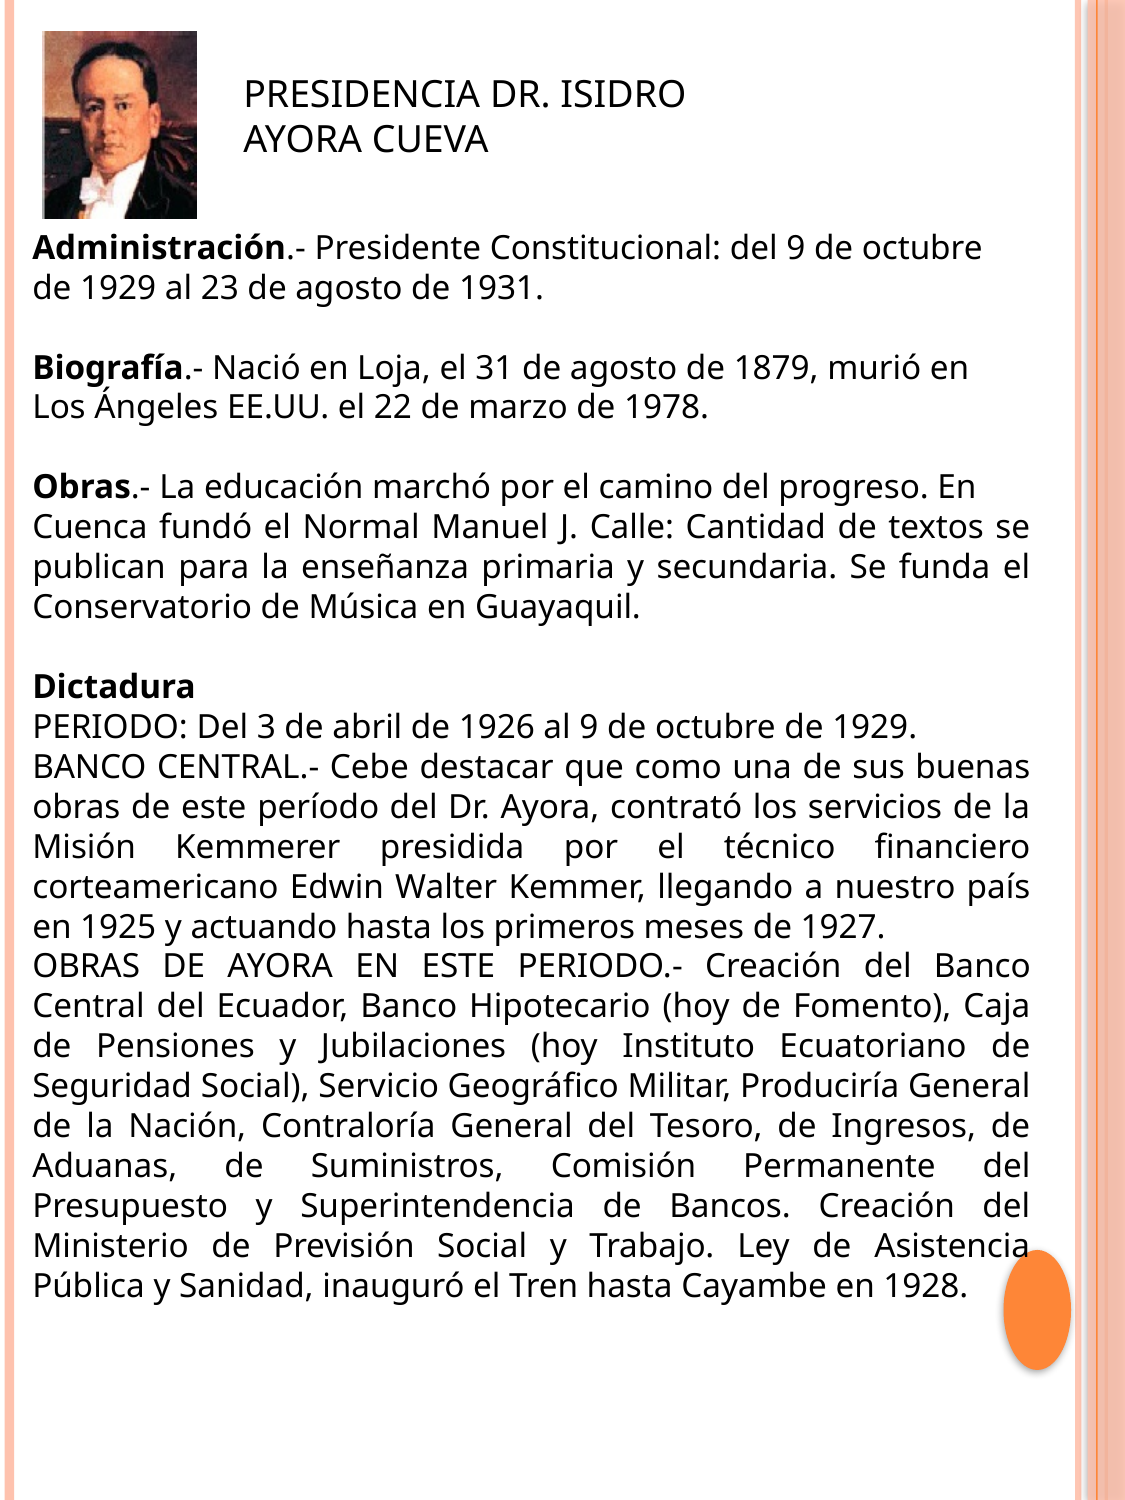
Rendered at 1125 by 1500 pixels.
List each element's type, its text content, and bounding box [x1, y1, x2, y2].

text_box PRESIDENCIA DR. ISIDRO AYORA CUEVA [228, 62, 791, 168]
text_box Administración.- Presidente Constitucional: del 9 de octubre de 1929 al 23 de agosto de 1931. Biografía.- Nació en Loja, el 31 de agosto de 1879, murió en Los Ángeles EE.UU. el 22 de marzo de 1978. Obras.- La educación marchó por el camino del progreso. En Cuenca fundó el Normal Manuel J. Calle: Cantidad de textos se publican para la enseñanza primaria y secundaria. Se funda el Conservatorio de Música en Guayaquil. Dictadura PERIODO: Del 3 de abril de 1926 al 9 de octubre de 1929. BANCO CENTRAL.- Cebe destacar que como una de sus buenas obras de este período del Dr. Ayora, contrató los servicios de la Misión Kemmerer presidida por el técnico financiero corteamericano Edwin Walter Kemmer, llegando a nuestro país en 1925 y actuando hasta los primeros meses de 1927. OBRAS DE AYORA EN ESTE PERIODO.- Creación del Banco Central del Ecuador, Banco Hipotecario (hoy de Fomento), Caja de Pensiones y Jubilaciones (hoy Instituto Ecuatoriano de Seguridad Social), Servicio Geográfico Militar, Produciría General de la Nación, Contraloría General del Tesoro, de Ingresos, de Aduanas, de Suministros, Comisión Permanente del Presupuesto y Superintendencia de Bancos. Creación del Ministerio de Previsión Social y Trabajo. Ley de Asistencia Pública y Sanidad, inauguró el Tren hasta Cayambe en 1928. [17, 218, 1047, 1392]
picture [42, 30, 197, 220]
